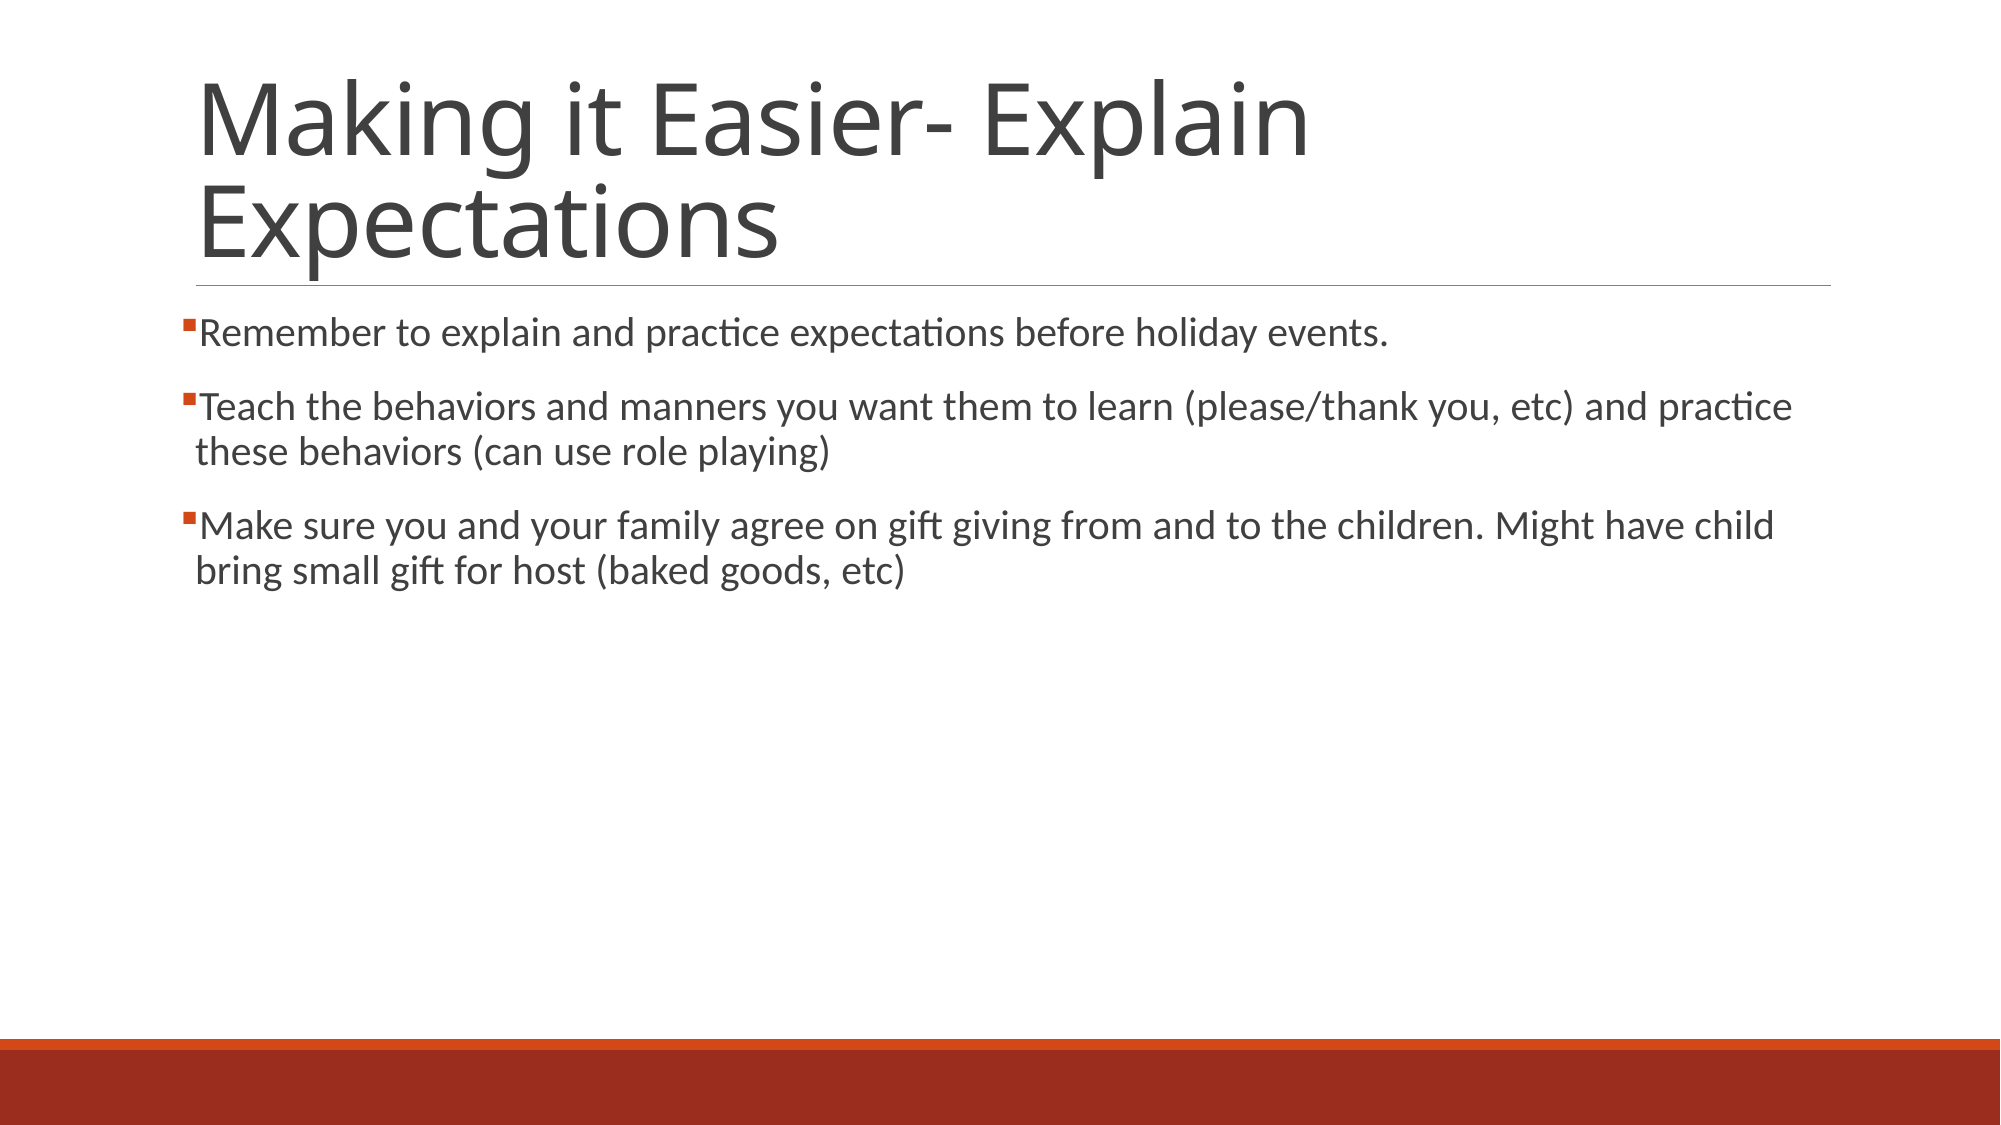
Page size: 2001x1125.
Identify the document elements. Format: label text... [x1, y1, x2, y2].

list Remember to explain and practice expectations before holiday events. Teach the behaviors and manners you want them to learn (please/thank you, etc) and practice these behaviors (can use role playing) Make sure you and your family agree on gift giving from and to the children. Might have child bring small gift for host (baked goods, etc) [180, 302, 1830, 963]
title Making it Easier- Explain Expectations [180, 47, 1830, 285]
